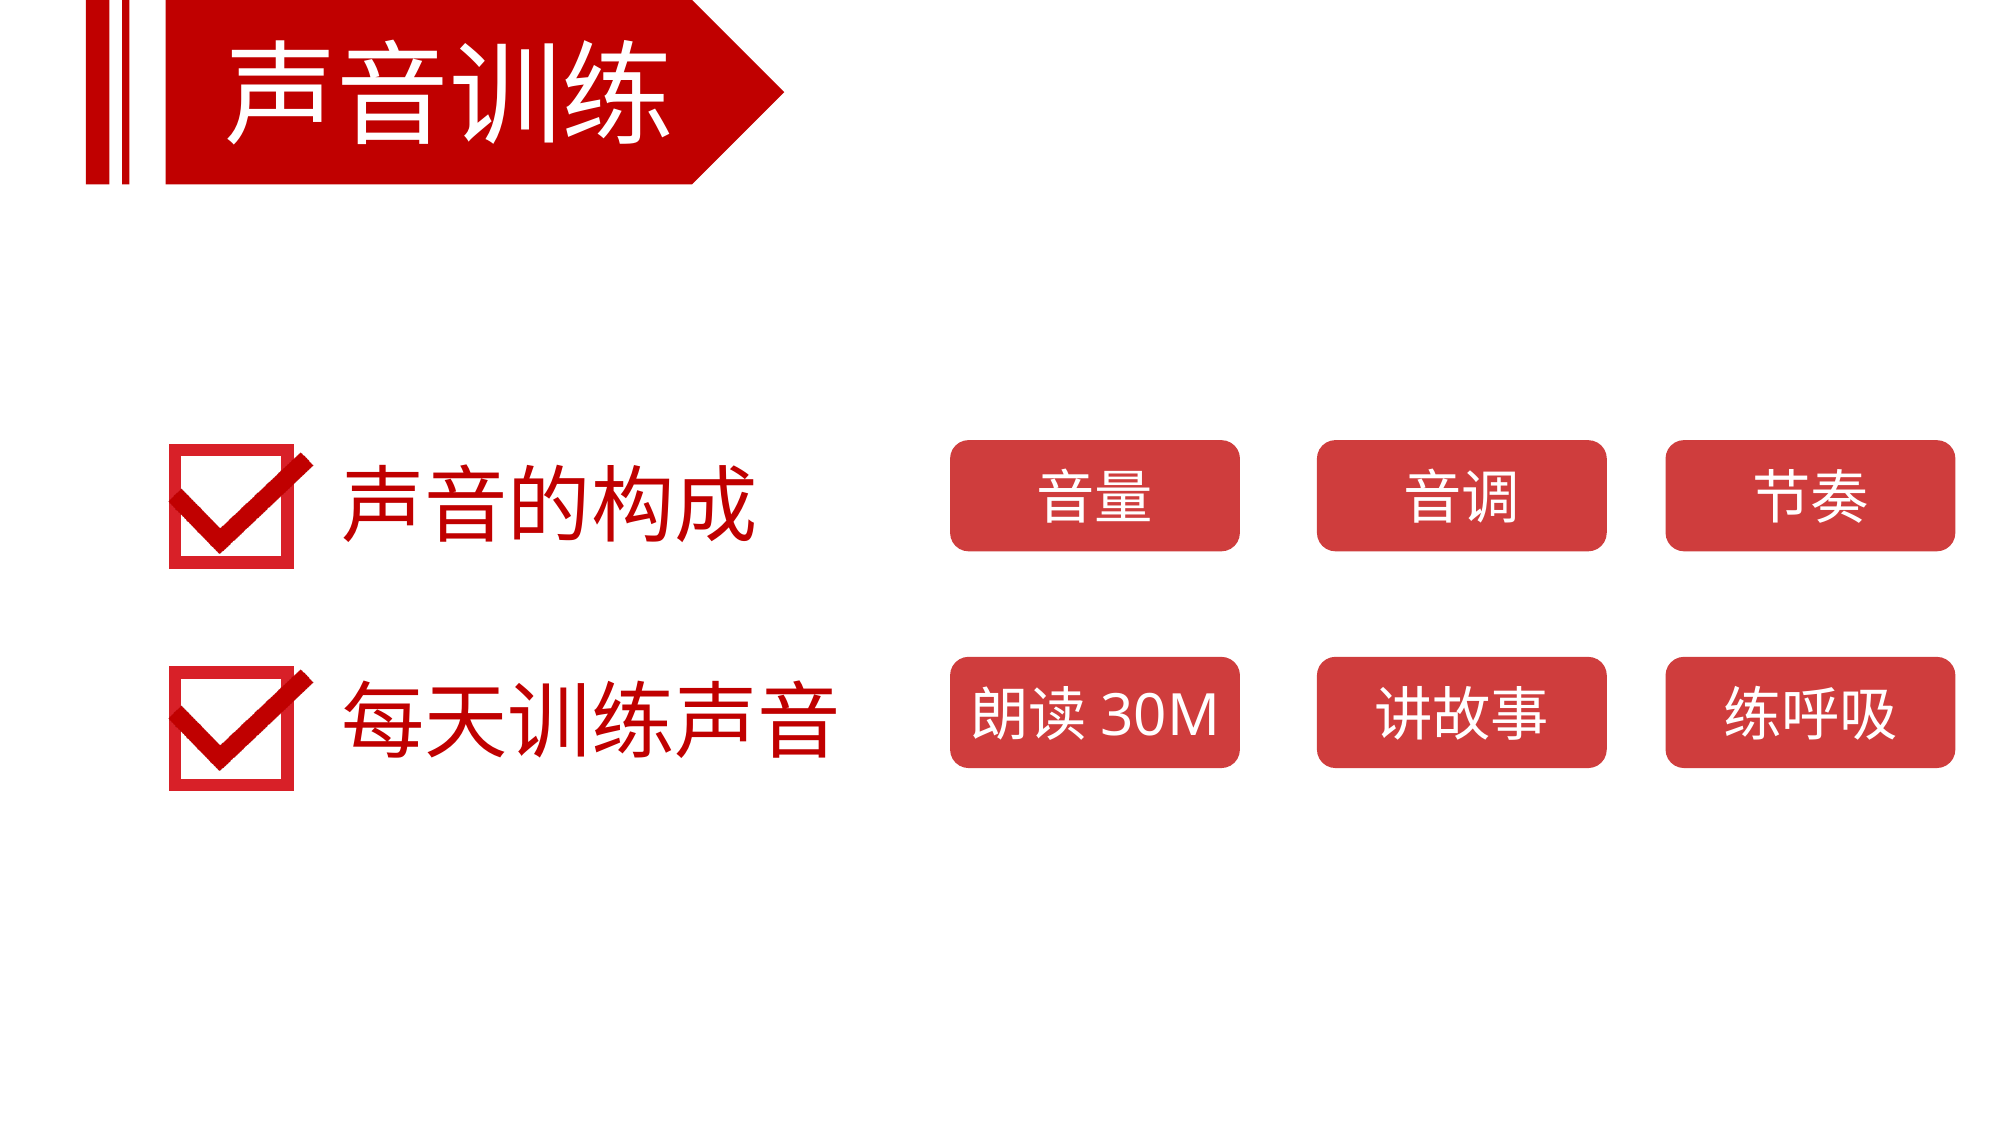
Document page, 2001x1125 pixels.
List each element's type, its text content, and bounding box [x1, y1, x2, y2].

text_box [121, 0, 130, 185]
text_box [165, 644, 919, 795]
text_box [1316, 656, 1607, 769]
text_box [1316, 440, 1607, 552]
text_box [1665, 656, 1956, 769]
text_box [85, 0, 110, 185]
text_box [164, 0, 713, 186]
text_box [1665, 440, 1956, 552]
text_box [734, 40, 786, 144]
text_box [949, 440, 1240, 552]
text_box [165, 427, 891, 578]
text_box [946, 656, 1244, 769]
text_box 声音训练 [165, 15, 734, 165]
